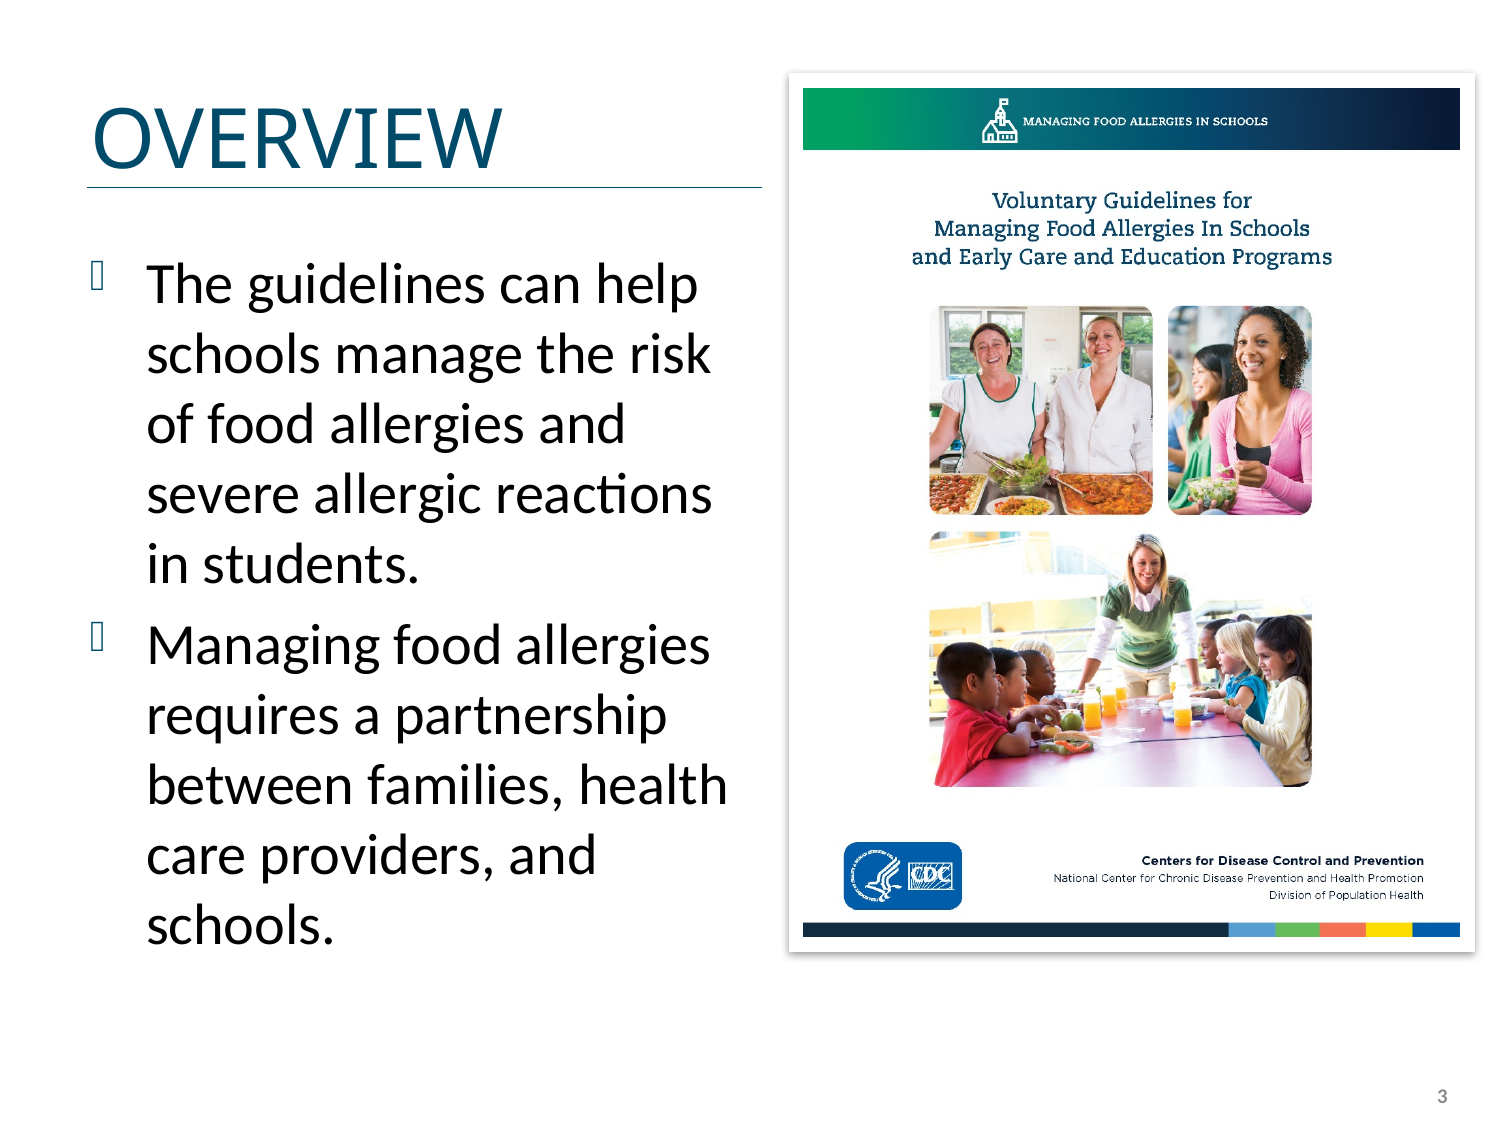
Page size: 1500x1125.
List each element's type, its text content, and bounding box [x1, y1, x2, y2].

picture [1094, 116, 1126, 125]
picture [1180, 118, 1191, 125]
list The guidelines can help schools manage the risk of food allergies and severe allergic reactions in students. Managing food allergies requires a partnership between families, health care providers, and schools. [75, 237, 750, 980]
picture [1131, 118, 1173, 125]
picture [1202, 118, 1210, 127]
slide_number 3 [1112, 1077, 1463, 1113]
picture [1203, 130, 1208, 141]
title Overview [75, 50, 1425, 221]
picture [802, 87, 1461, 938]
picture [1200, 87, 1206, 109]
